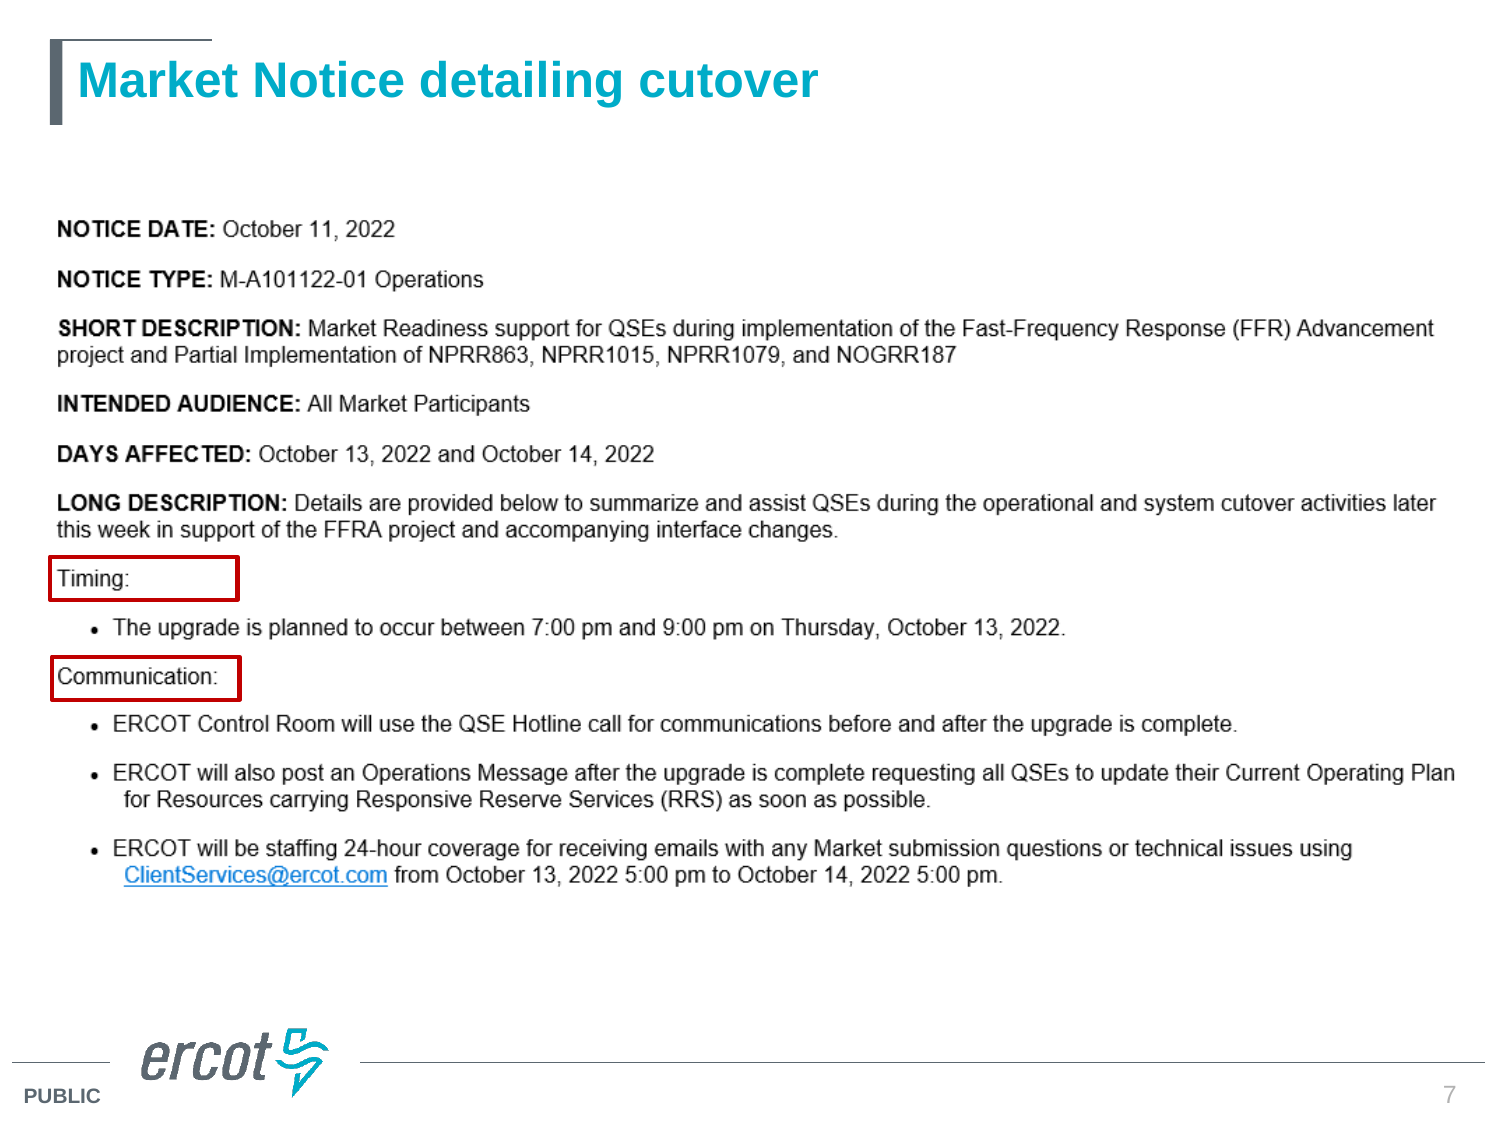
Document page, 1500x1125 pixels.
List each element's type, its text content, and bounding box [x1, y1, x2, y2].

picture [49, 212, 1471, 902]
slide_number 7 [1412, 1076, 1488, 1112]
title Market Notice detailing cutover [62, 39, 1450, 156]
picture [137, 1024, 332, 1100]
